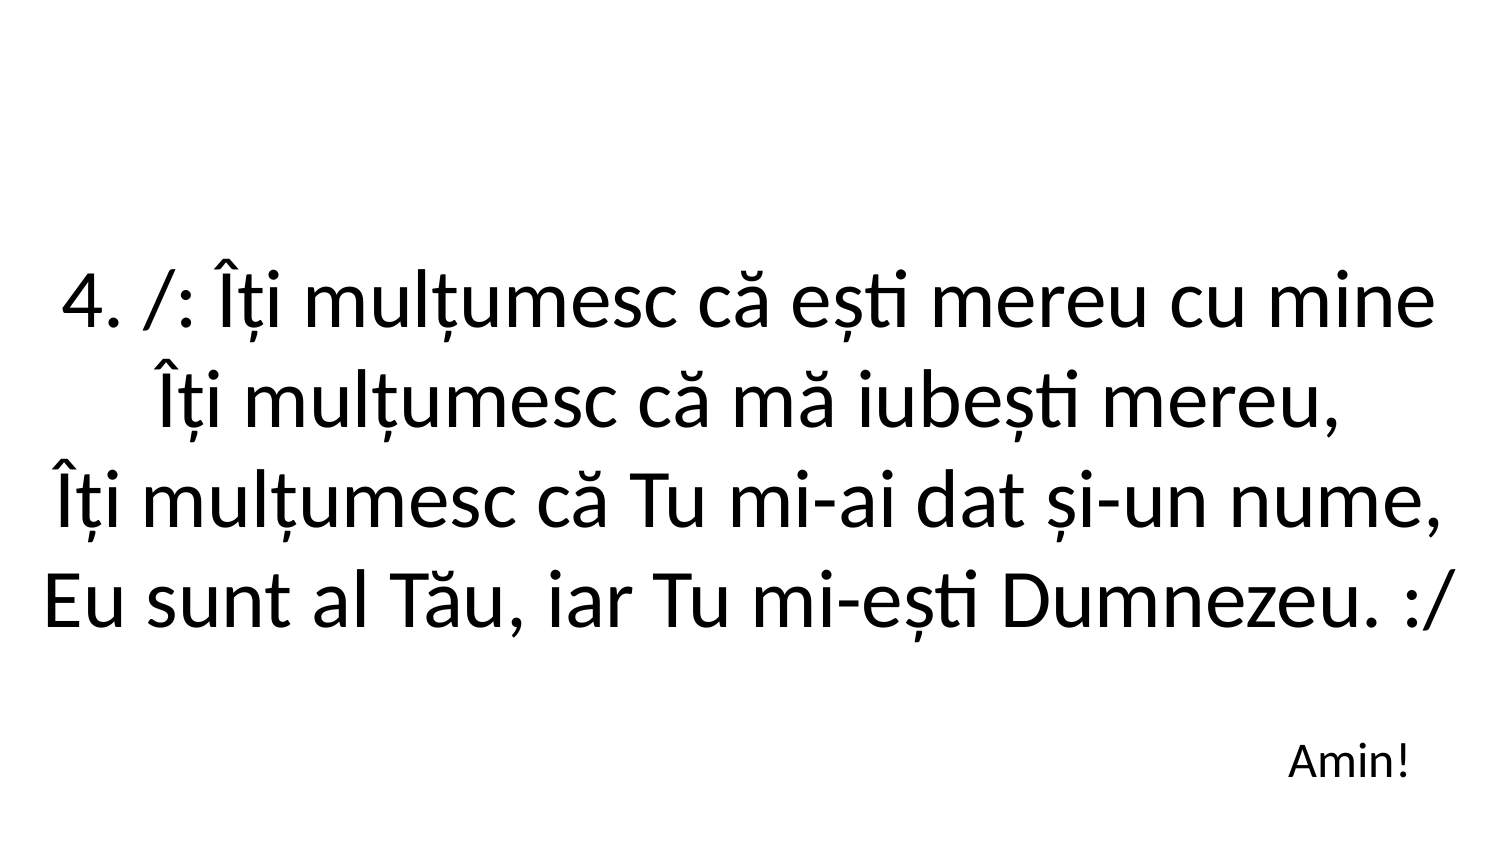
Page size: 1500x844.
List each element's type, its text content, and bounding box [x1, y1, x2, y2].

text_box Amin! [1273, 674, 1427, 795]
text_box 4. /: Îți mulțumesc că ești mereu cu mine Îți mulțumesc că mă iubești mereu, Îți mulțumesc că Tu mi-ai dat și-un nume, Eu sunt al Tău, iar Tu mi-ești Dumnezeu. :/ [27, 192, 1473, 652]
